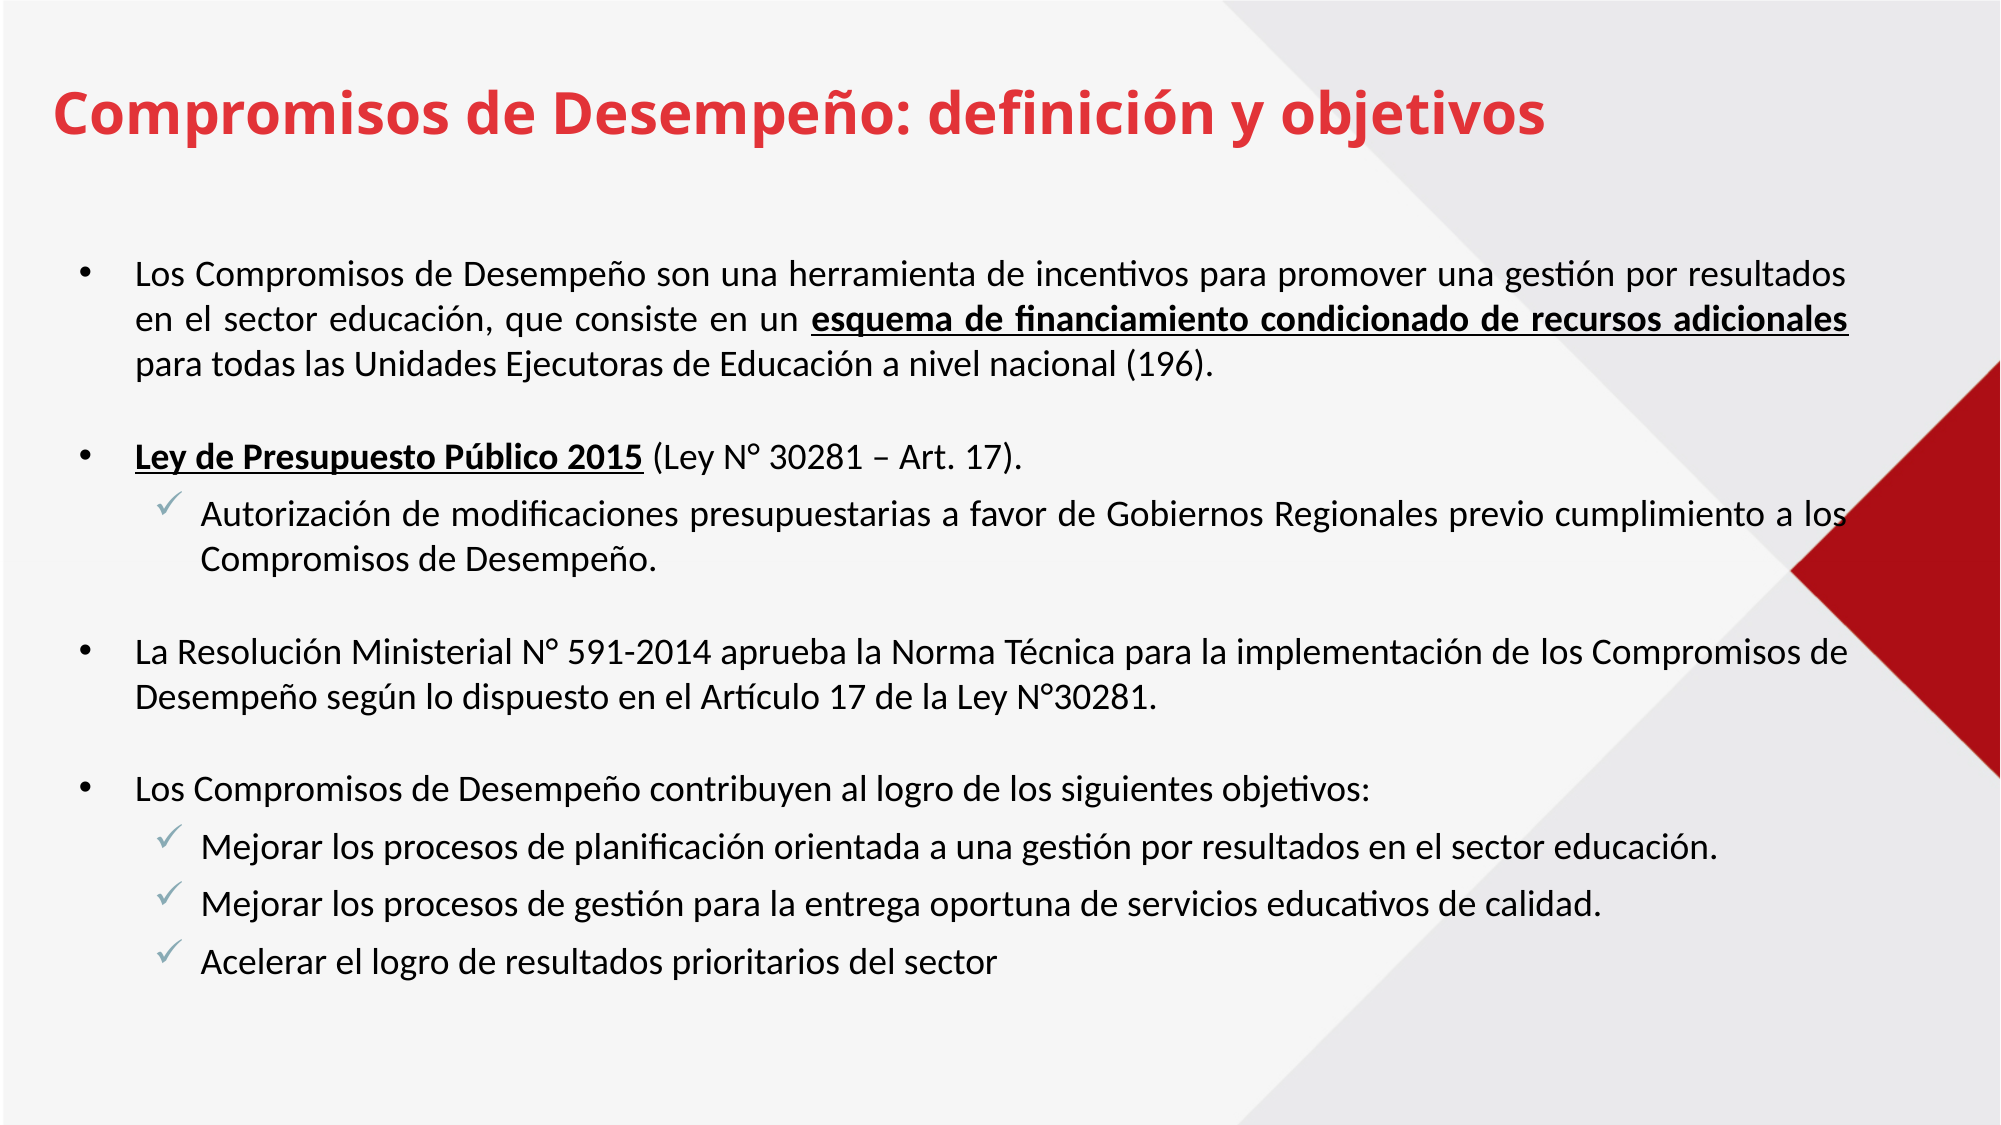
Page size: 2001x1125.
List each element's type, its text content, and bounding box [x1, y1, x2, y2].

text_box Compromisos de Desempeño: definición y objetivos [37, 59, 2000, 163]
text_box Los Compromisos de Desempeño son una herramienta de incentivos para promover una gestión por resultados en el sector educación, que consiste en un esquema de financiamiento condicionado de recursos adicionales para todas las Unidades Ejecutoras de Educación a nivel nacional (196). Ley de Presupuesto Público 2015 (Ley N° 30281 – Art. 17). Autorización de modificaciones presupuestarias a favor de Gobiernos Regionales previo cumplimiento a los Compromisos de Desempeño. La Resolución Ministerial N° 591-2014 aprueba la Norma Técnica para la implementación de los Compromisos de Desempeño según lo dispuesto en el Artículo 17 de la Ley N°30281. Los Compromisos de Desempeño contribuyen al logro de los siguientes objetivos: Mejorar los procesos de planificación orientada a una gestión por resultados en el sector educación. Mejorar los procesos de gestión para la entrega oportuna de servicios educativos de calidad. Acelerar el logro de resultados prioritarios del sector [63, 241, 1864, 1053]
picture [0, 0, 2001, 1125]
